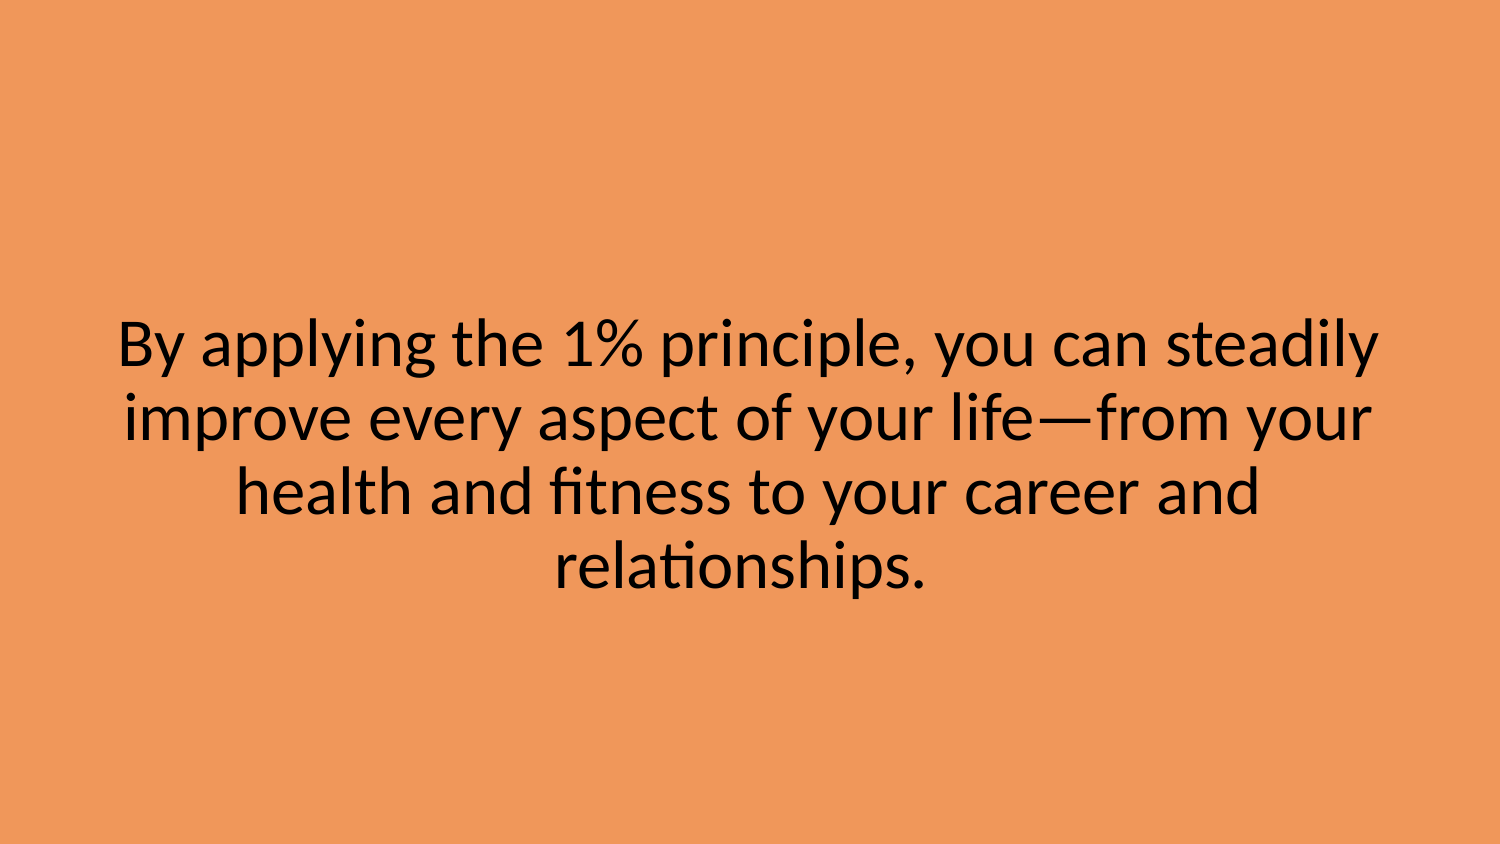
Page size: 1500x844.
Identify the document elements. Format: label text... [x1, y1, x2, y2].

list By applying the 1% principle, you can steadily improve every aspect of your life—from your health and fitness to your career and relationships. [92, 299, 1406, 567]
